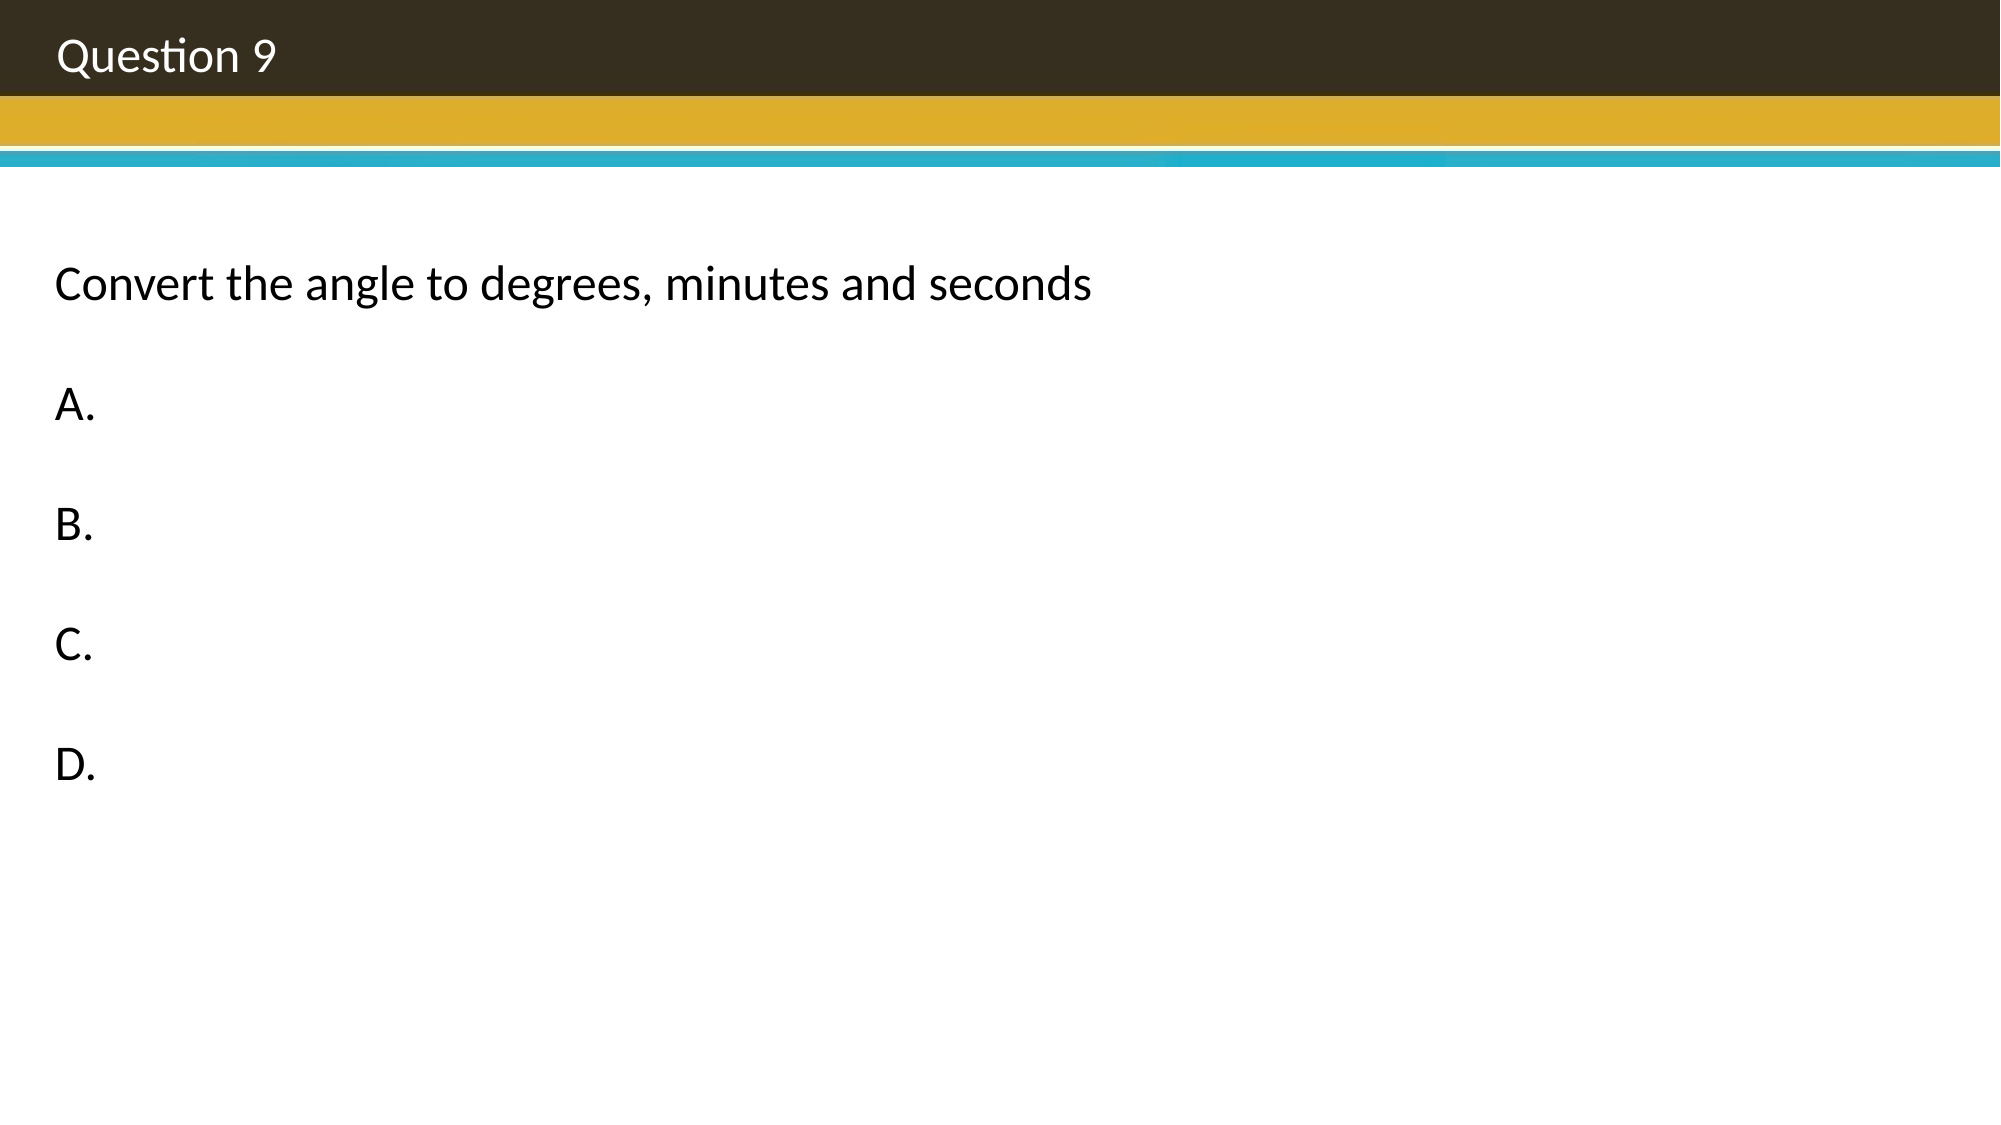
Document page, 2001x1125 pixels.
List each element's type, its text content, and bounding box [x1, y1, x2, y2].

picture [0, 0, 2000, 167]
text_box Question 9 [41, 14, 293, 90]
